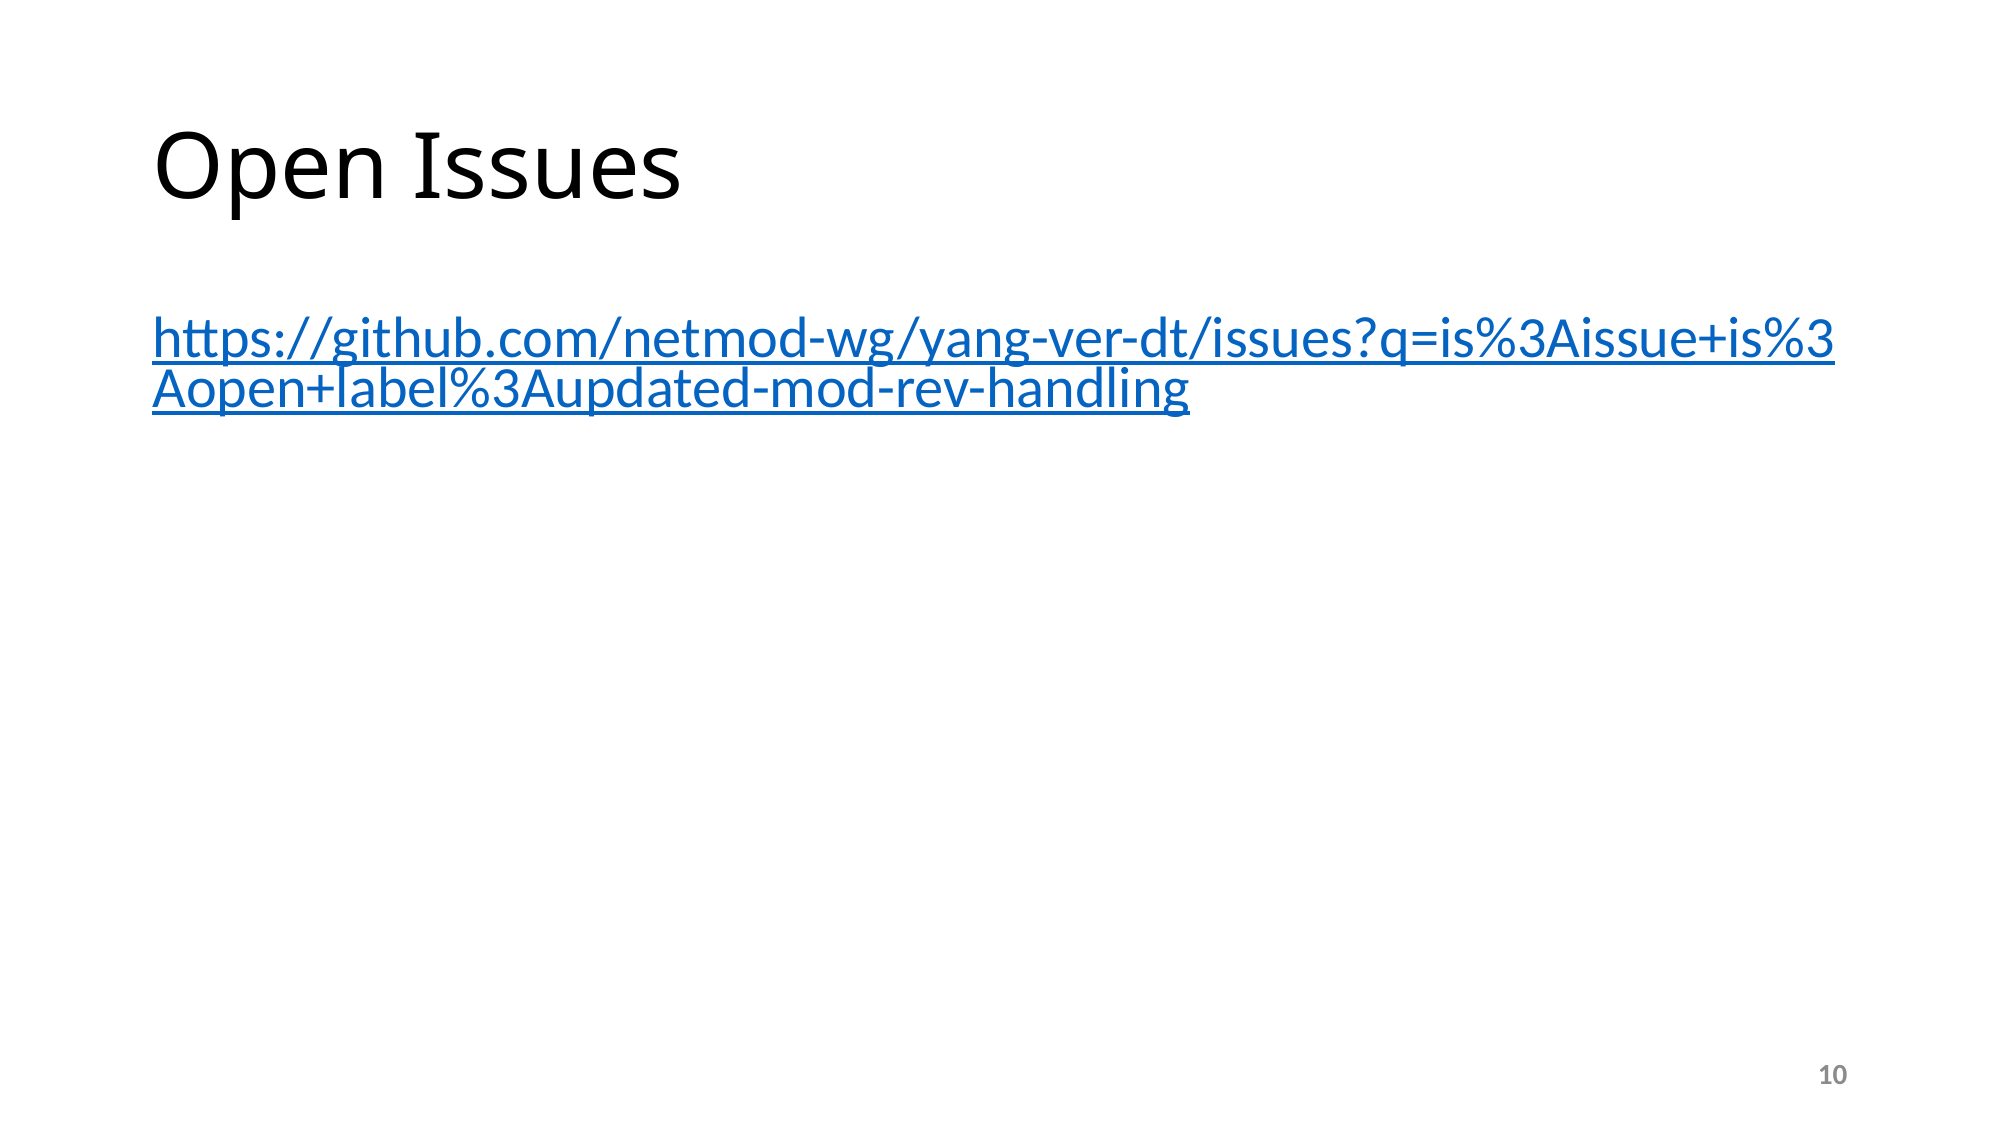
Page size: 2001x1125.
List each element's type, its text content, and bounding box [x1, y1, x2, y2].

title Open Issues [137, 59, 1863, 278]
list https://github.com/netmod-wg/yang-ver-dt/issues?q=is%3Aissue+is%3Aopen+label%3Aupdated-mod-rev-handling [137, 299, 1863, 1014]
slide_number 10 [1412, 1042, 1863, 1103]
